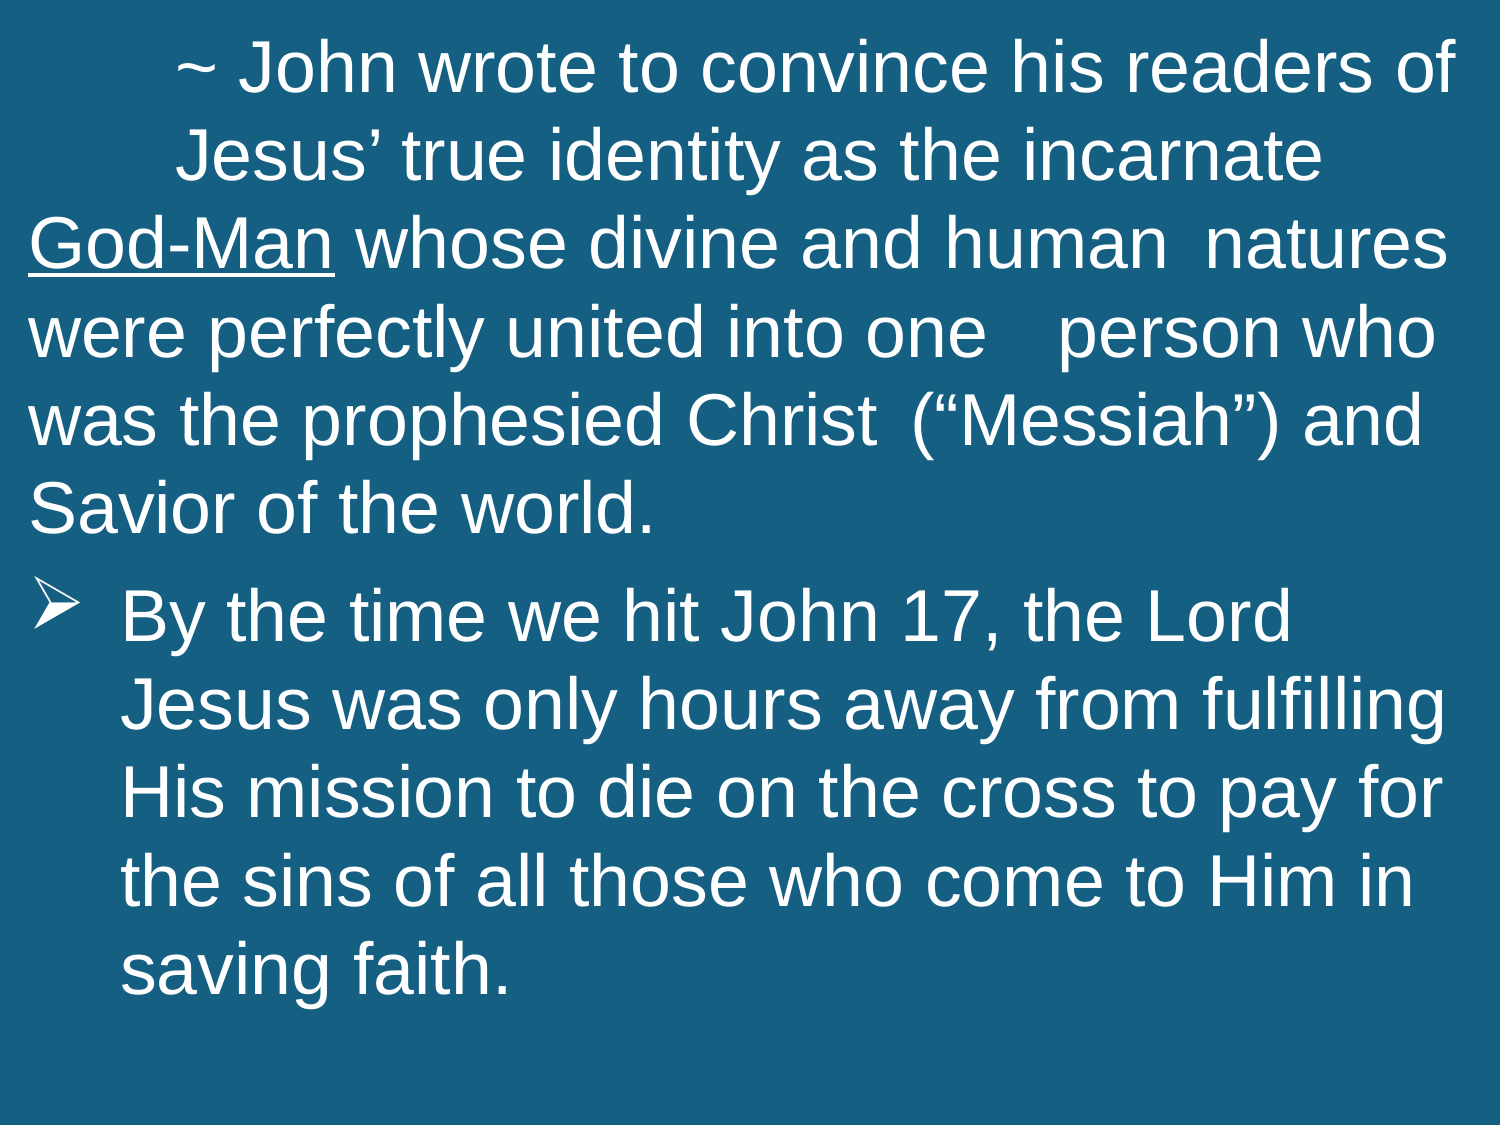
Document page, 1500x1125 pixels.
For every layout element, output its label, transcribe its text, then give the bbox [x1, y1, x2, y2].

subtitle ~ John wrote to convince his readers of Jesus’ true identity as the incarnate God-Man whose divine and human natures were perfectly united into one person who was the prophesied Christ (“Messiah”) and Savior of the world. By the time we hit John 17, the Lord Jesus was only hours away from fulfilling His mission to die on the cross to pay for the sins of all those who come to Him in saving faith. [13, 11, 1490, 1111]
